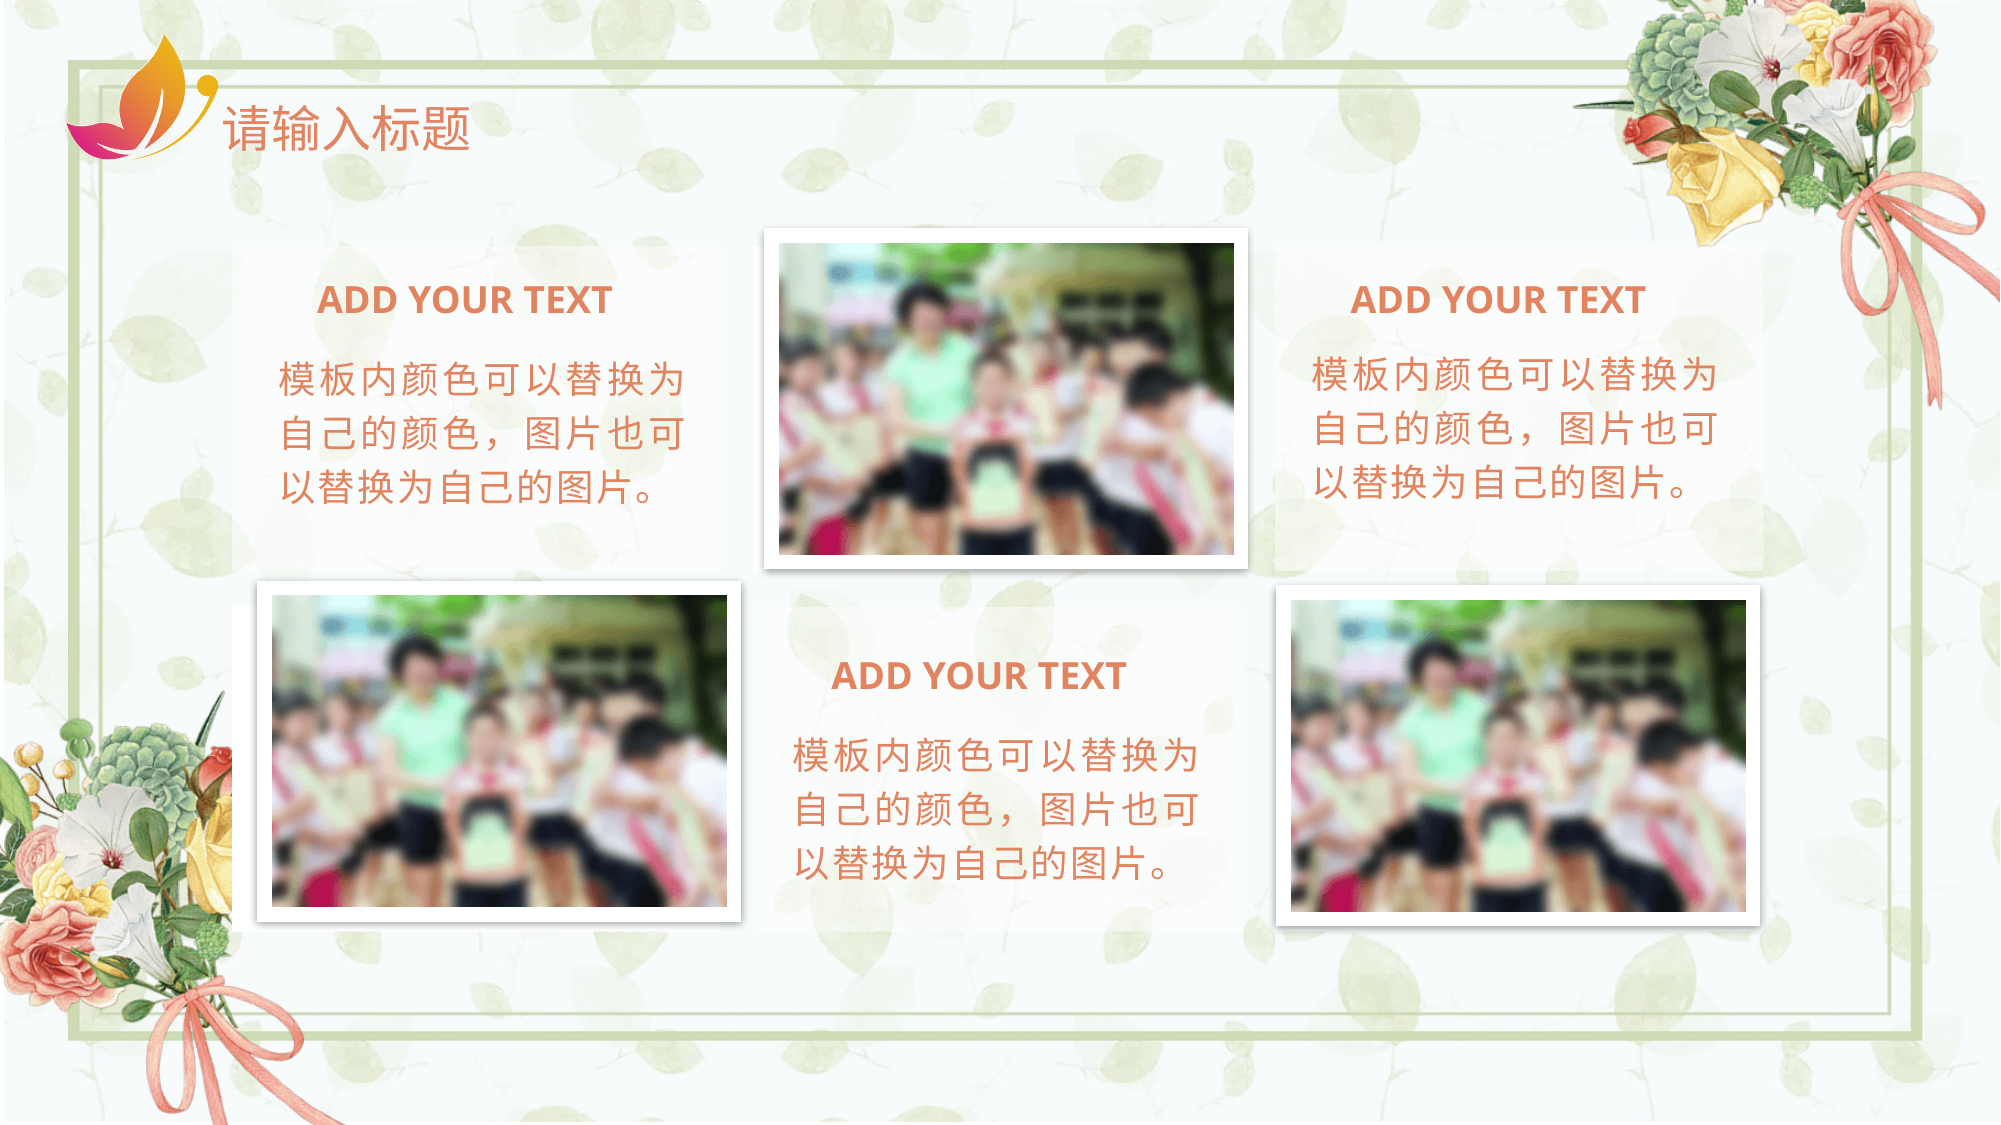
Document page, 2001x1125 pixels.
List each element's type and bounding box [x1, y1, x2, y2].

picture [0, 0, 2001, 1125]
text_box [231, 242, 1764, 932]
